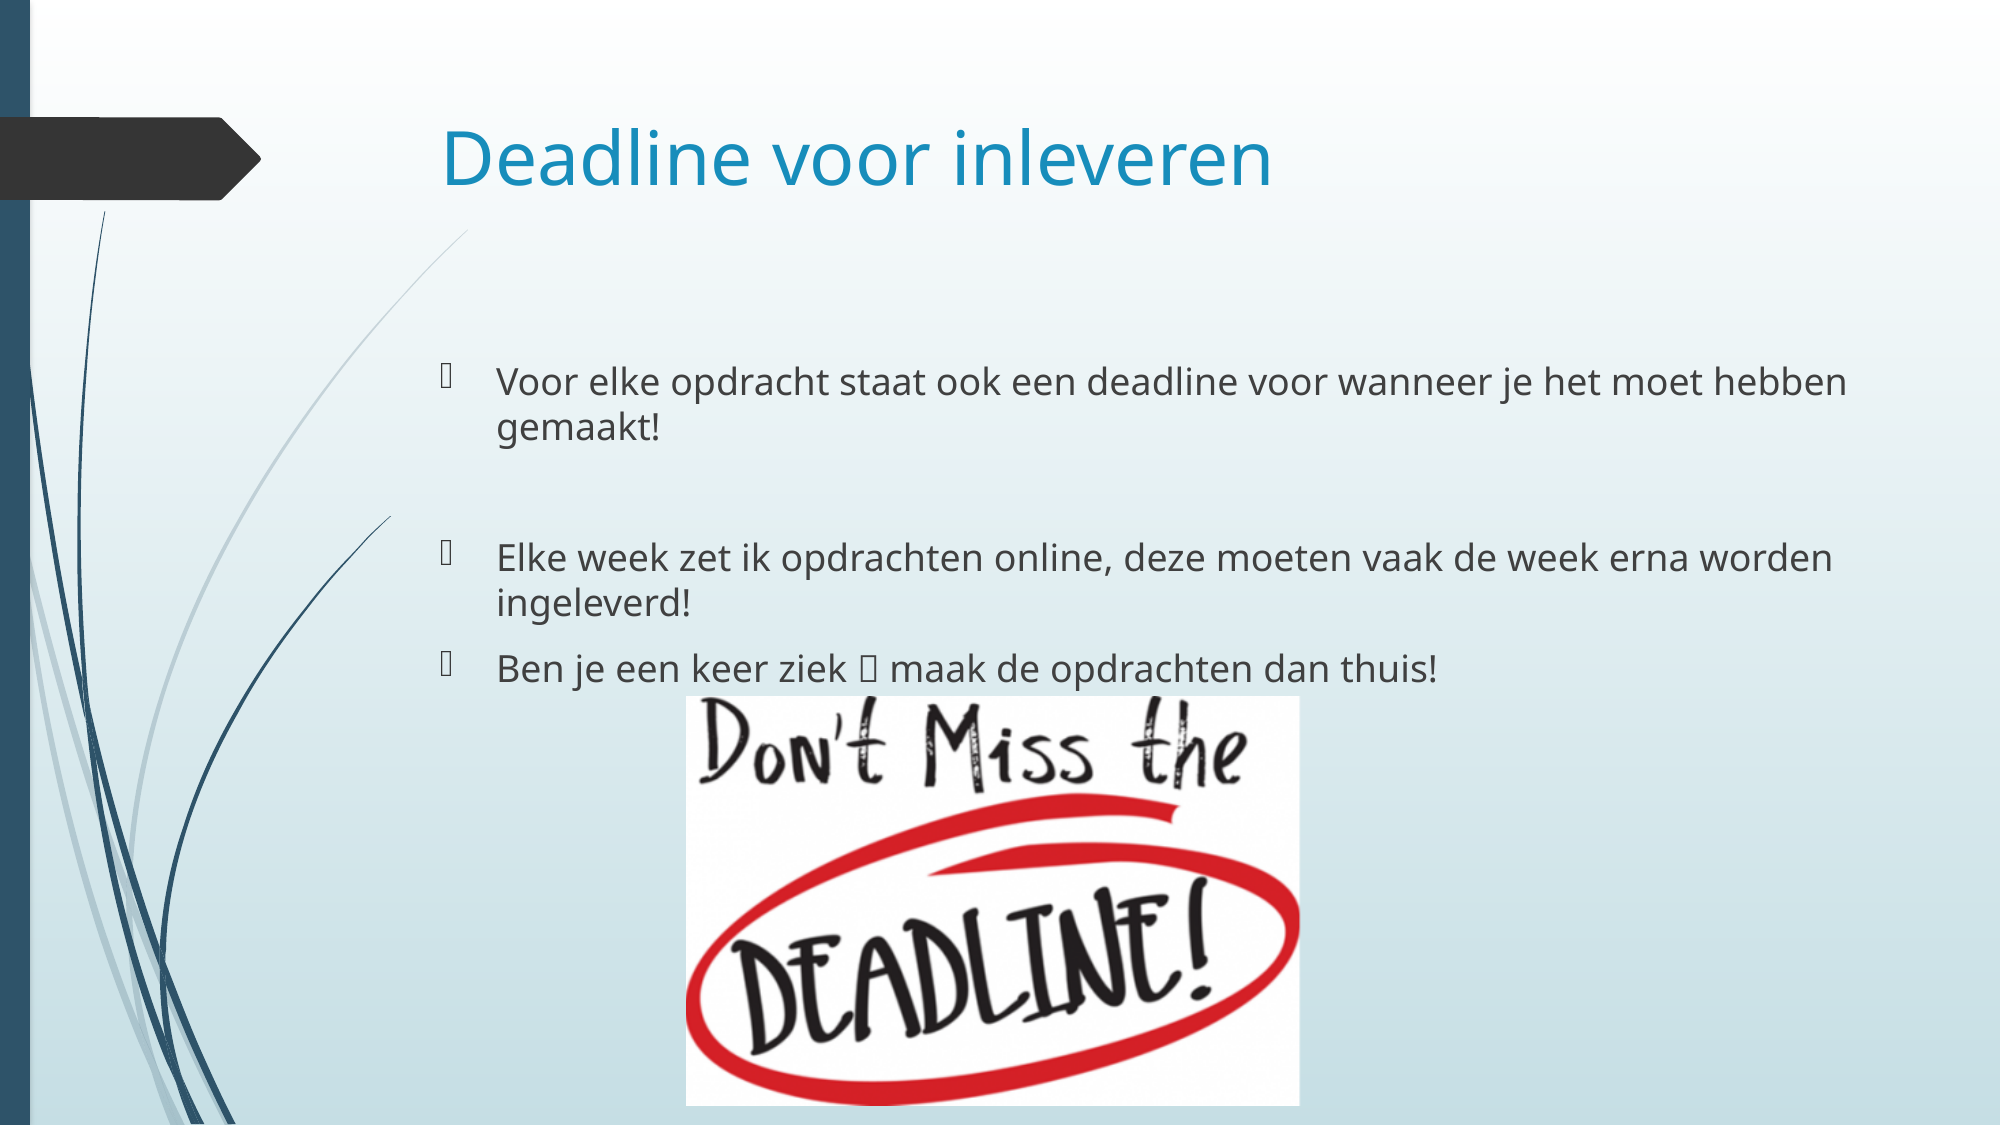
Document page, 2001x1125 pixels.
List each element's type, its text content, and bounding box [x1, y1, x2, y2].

picture [685, 696, 1301, 1106]
list Voor elke opdracht staat ook een deadline voor wanneer je het moet hebben gemaakt! Elke week zet ik opdrachten online, deze moeten vaak de week erna worden ingeleverd! Ben je een keer ziek  maak de opdrachten dan thuis! [424, 350, 1888, 970]
title Deadline voor inleveren [425, 102, 1888, 313]
